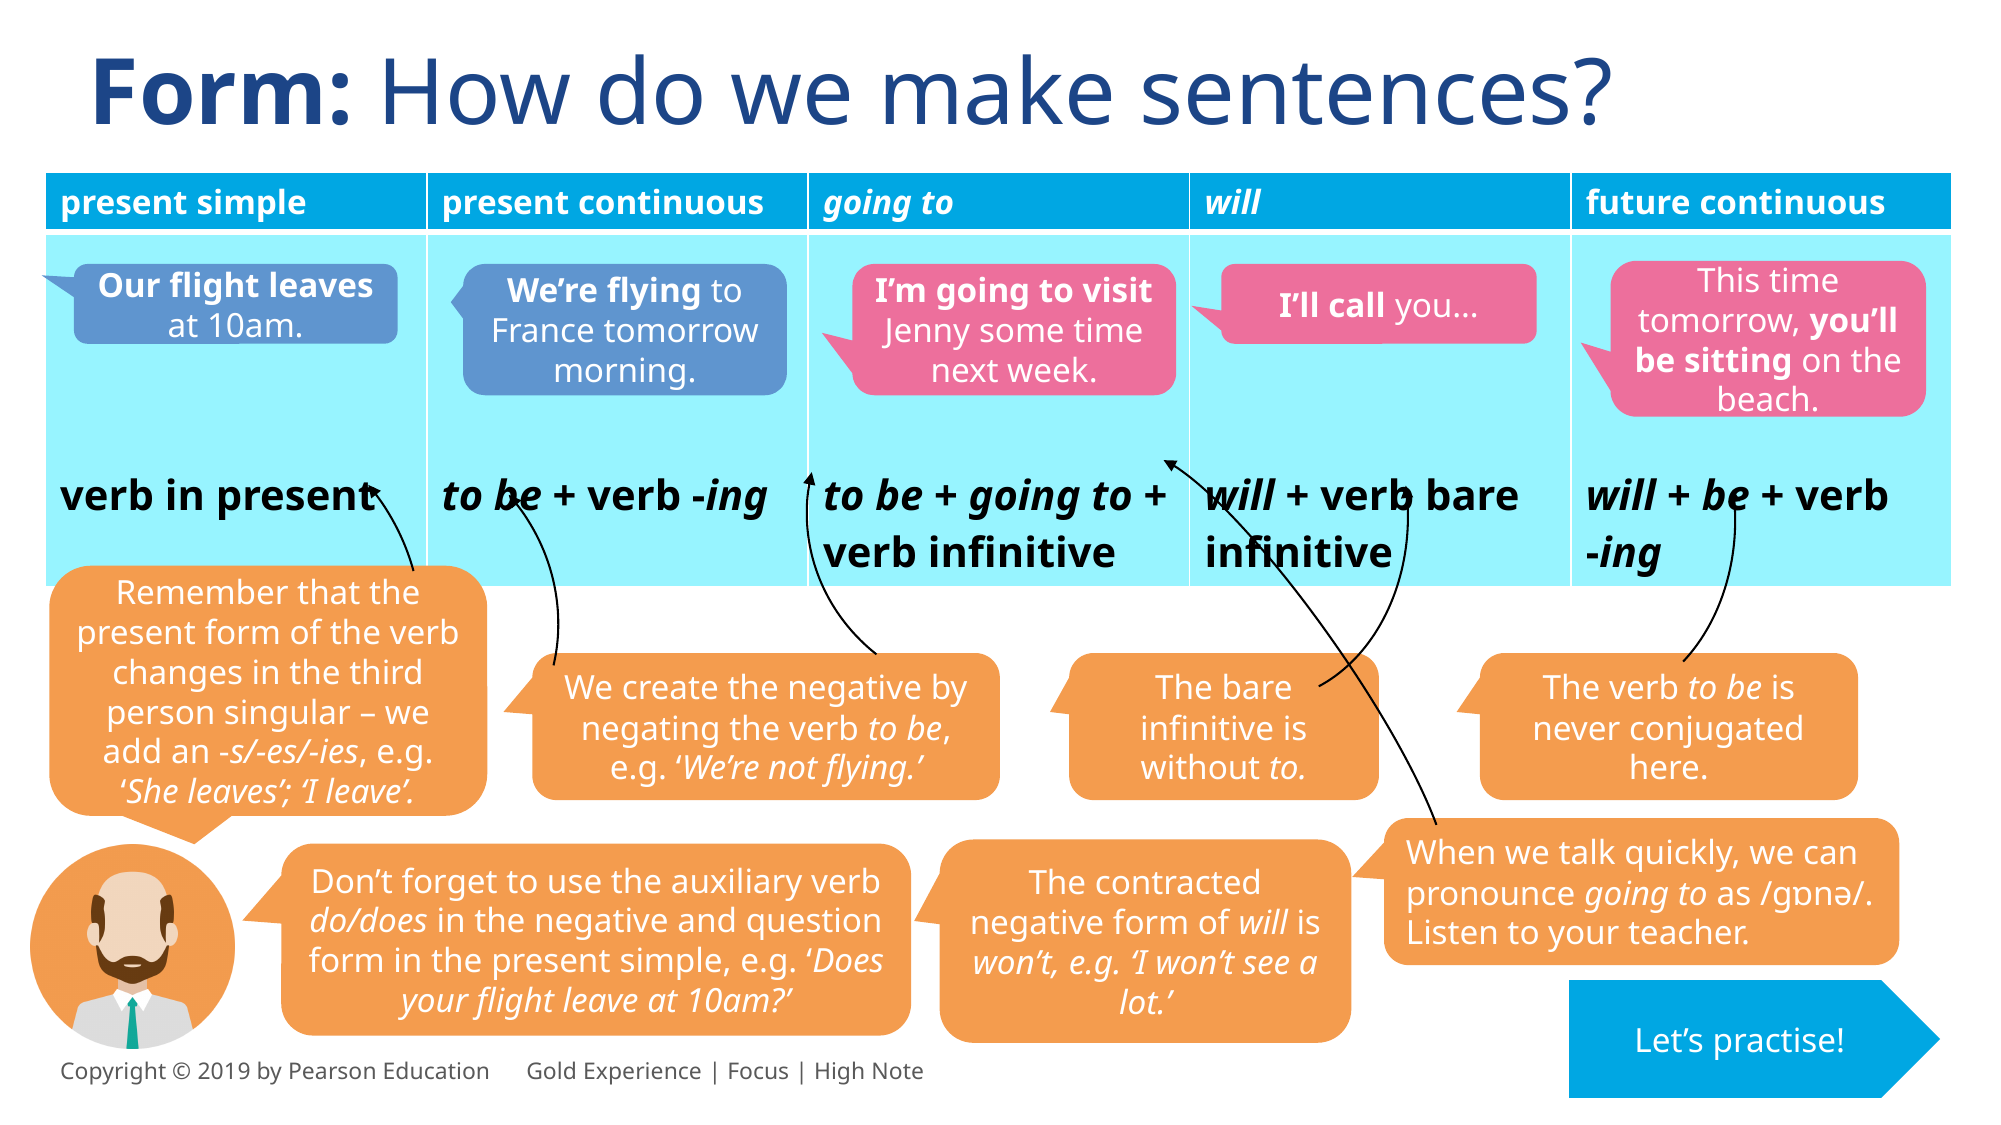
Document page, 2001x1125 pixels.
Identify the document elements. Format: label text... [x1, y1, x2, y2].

table_cell will + verb bare infinitive [1190, 235, 1570, 586]
text_box [1163, 460, 1438, 826]
text_box Let’s practise! [1567, 977, 1943, 1100]
text_box [383, 494, 560, 666]
text_box When we talk quickly, we can pronounce going to as /gɒnə/. Listen to your teacher. [1350, 815, 1902, 968]
table_header present simple [46, 173, 426, 229]
footer Copyright © 2019 by Pearson Education Gold Experience | Focus | High Note [45, 1040, 1084, 1101]
text_box Our flight leaves at 10am. [39, 261, 400, 346]
text_box The bare infinitive is without to. [1048, 650, 1382, 803]
table_cell verb in present [46, 235, 426, 586]
table_header will [1190, 173, 1570, 229]
title Form: How do we make sentences? [73, 37, 1900, 171]
table_header present continuous [428, 173, 807, 229]
text_box I’m going to visit Jenny some time next week. [820, 261, 1179, 398]
table_cell to be + verb -ing [428, 235, 807, 586]
text_box Remember that the present form of the verb changes in the third person singular – we add an -s/-es/-ies, e.g. ‘She leaves’; ‘I leave’. [47, 563, 490, 843]
table_cell to be + going to + verb infinitive [809, 235, 1189, 586]
text_box [803, 472, 1003, 655]
text_box The verb to be is never conjugated here. [1454, 650, 1861, 803]
table_header going to [809, 173, 1189, 229]
table_cell will + be + verb -ing [1572, 235, 1951, 586]
picture [30, 844, 235, 1049]
text_box [1262, 485, 1414, 664]
text_box We’re flying to France tomorrow morning. [449, 261, 789, 398]
table_header future continuous [1572, 173, 1951, 229]
text_box [245, 484, 415, 601]
text_box This time tomorrow, you’ll be sitting on the beach. [1578, 258, 1929, 419]
text_box I’ll call you… [1189, 261, 1539, 346]
text_box [1589, 489, 1741, 663]
text_box The contracted negative form of will is won’t, e.g. ‘I won’t see a lot.’ [912, 837, 1354, 1045]
text_box We create the negative by negating the verb to be, e.g. ‘We’re not flying.’ [501, 650, 1003, 803]
text_box Don’t forget to use the auxiliary verb do/does in the negative and question form in the present simple, e.g. ‘Does your flight leave at 10am?’ [240, 841, 914, 1038]
